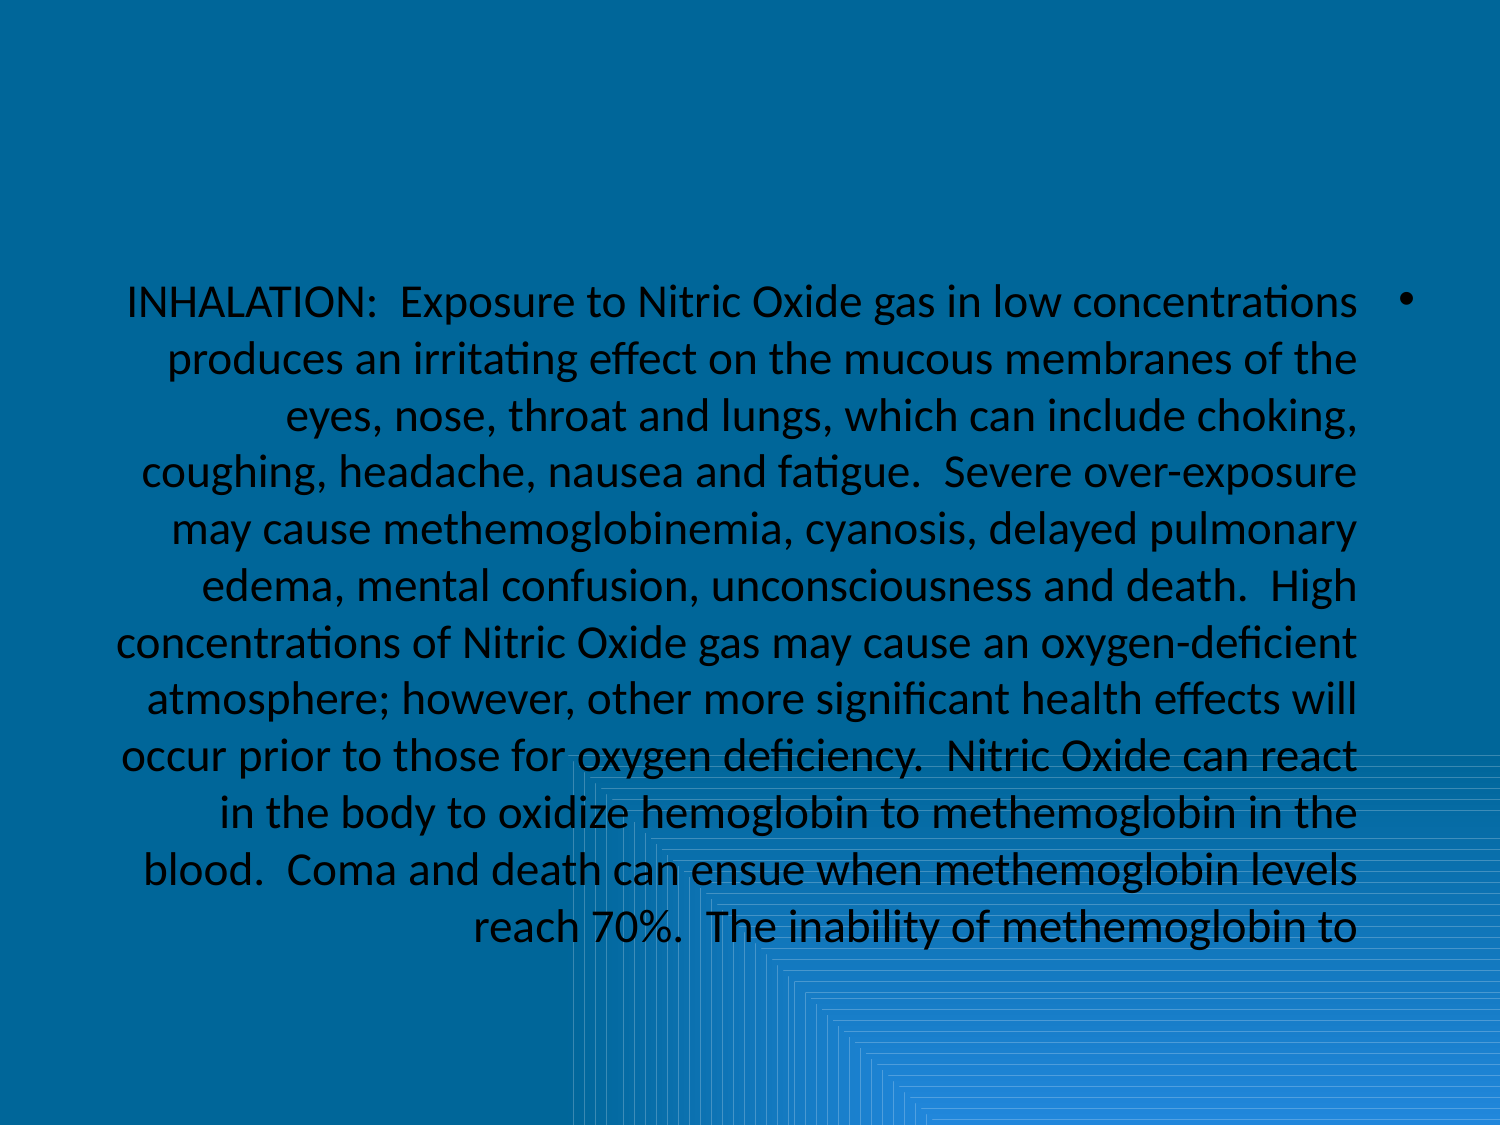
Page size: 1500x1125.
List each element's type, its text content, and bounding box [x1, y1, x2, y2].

list INHALATION: Exposure to Nitric Oxide gas in low concentrations produces an irritating effect on the mucous membranes of the eyes, nose, throat and lungs, which can include choking, coughing, headache, nausea and fatigue. Severe over-exposure may cause methemoglobinemia, cyanosis, delayed pulmonary edema, mental confusion, unconsciousness and death. High concentrations of Nitric Oxide gas may cause an oxygen-deficient atmosphere; however, other more significant health effects will occur prior to those for oxygen deficiency. Nitric Oxide can react in the body to oxidize hemoglobin to methemoglobin in the blood. Coma and death can ensue when methemoglobin levels reach 70%. The inability of methemoglobin to [75, 262, 1425, 1005]
